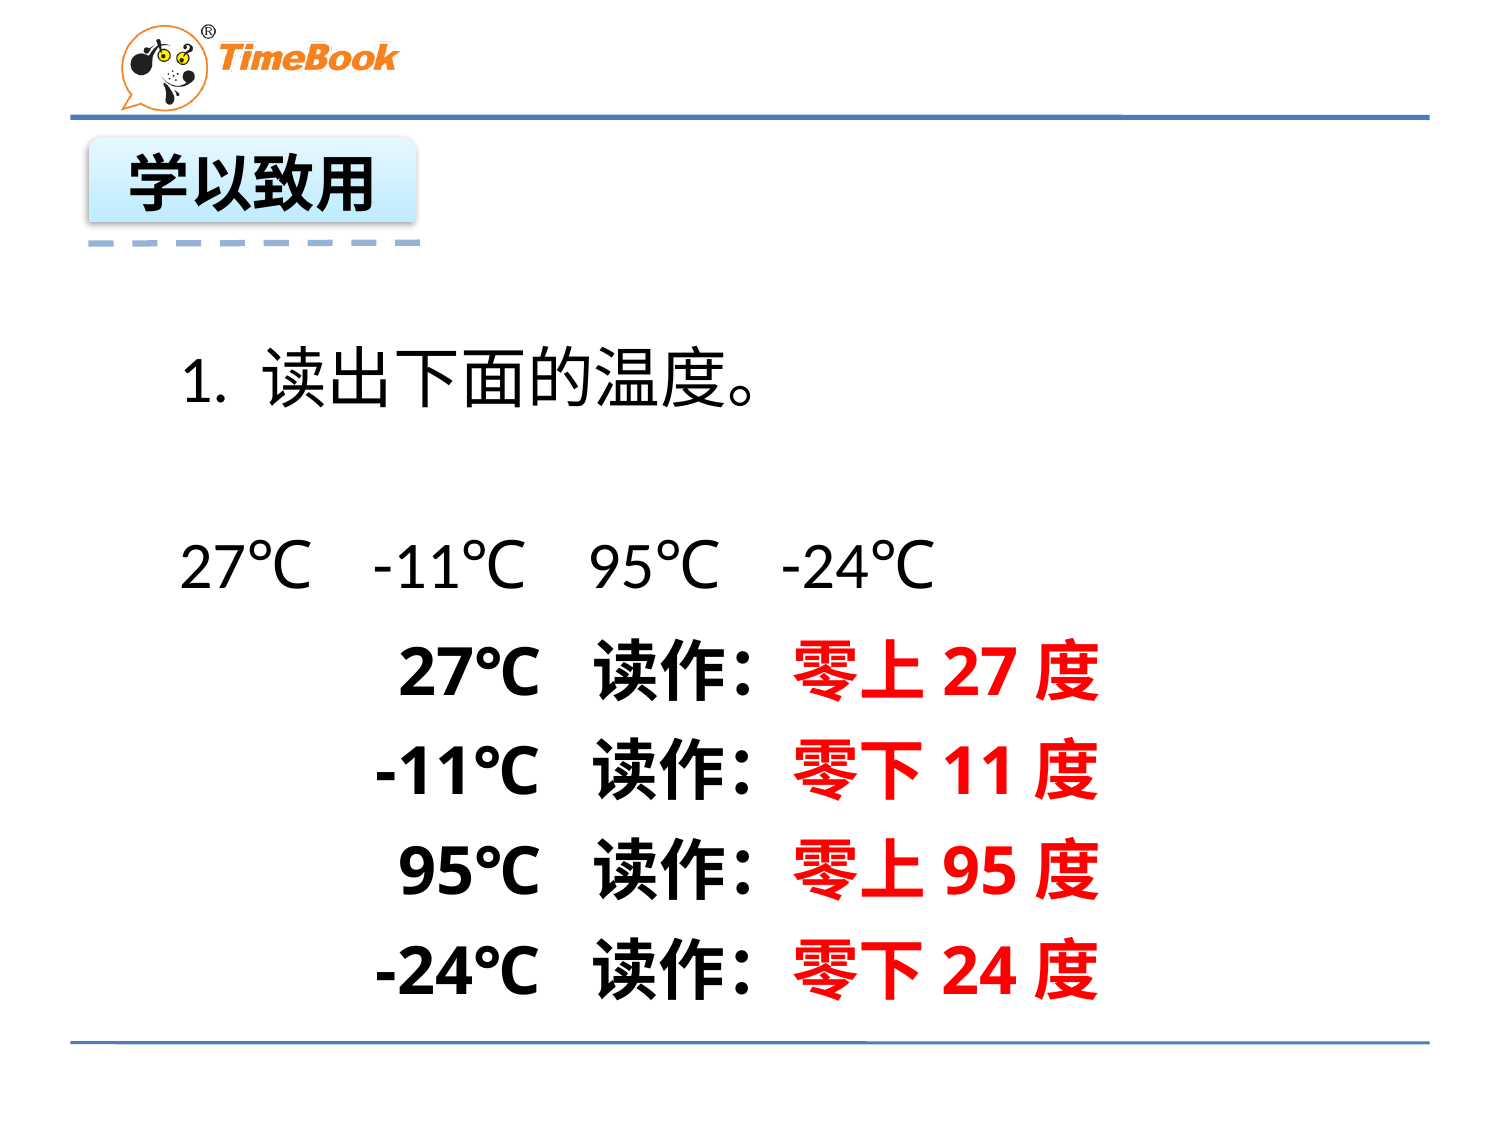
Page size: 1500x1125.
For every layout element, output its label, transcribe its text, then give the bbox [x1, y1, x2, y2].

picture [118, 22, 408, 113]
text_box 95℃ 读作：零上95度 [163, 820, 1336, 938]
list 1. 读出下面的温度。 27℃ -11℃ 95℃ -24℃ [164, 328, 1336, 598]
text_box -24℃ 读作：零下24度 [152, 920, 1325, 1038]
text_box 学以致用 [87, 136, 418, 223]
text_box -11℃ 读作：零下11度 [152, 720, 1325, 838]
text_box 27℃ 读作：零上27度 [163, 621, 1336, 739]
